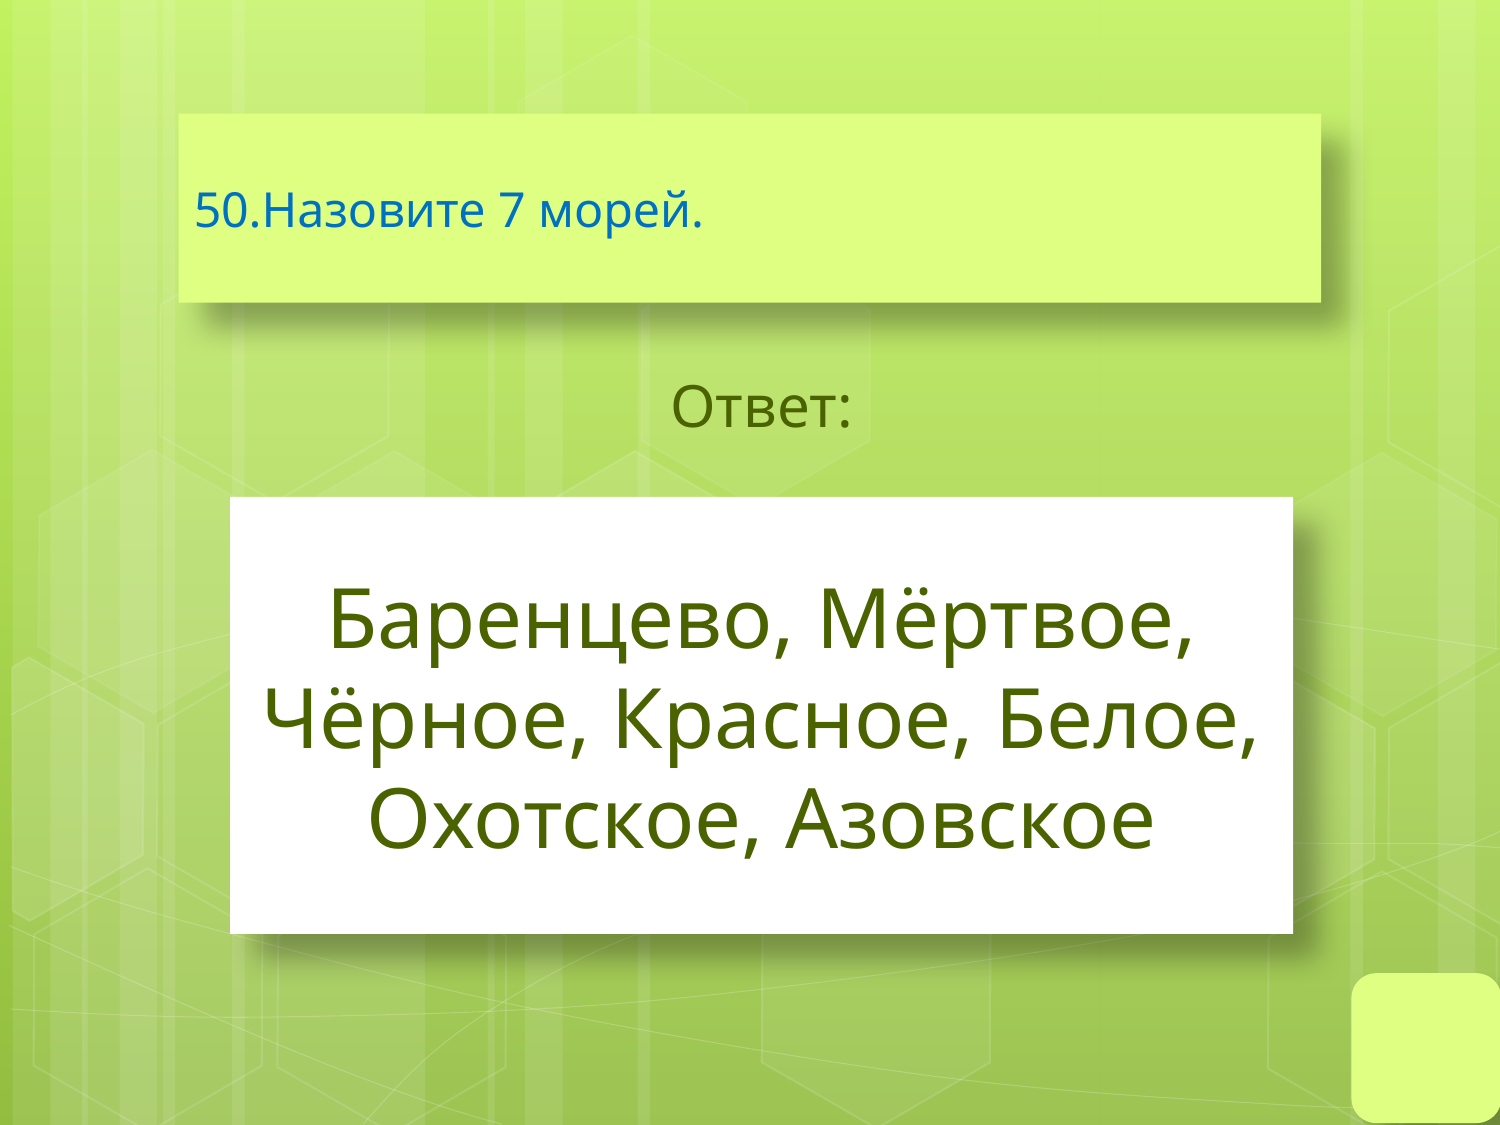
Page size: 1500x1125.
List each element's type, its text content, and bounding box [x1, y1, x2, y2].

text_box Баренцево, Мёртвое, Чёрное, Красное, Белое, Охотское, Азовское [229, 496, 1295, 935]
text_box Ответ: [336, 361, 1187, 447]
text_box [1350, 971, 1500, 1125]
title 50.Назовите 7 морей. [178, 113, 1322, 303]
